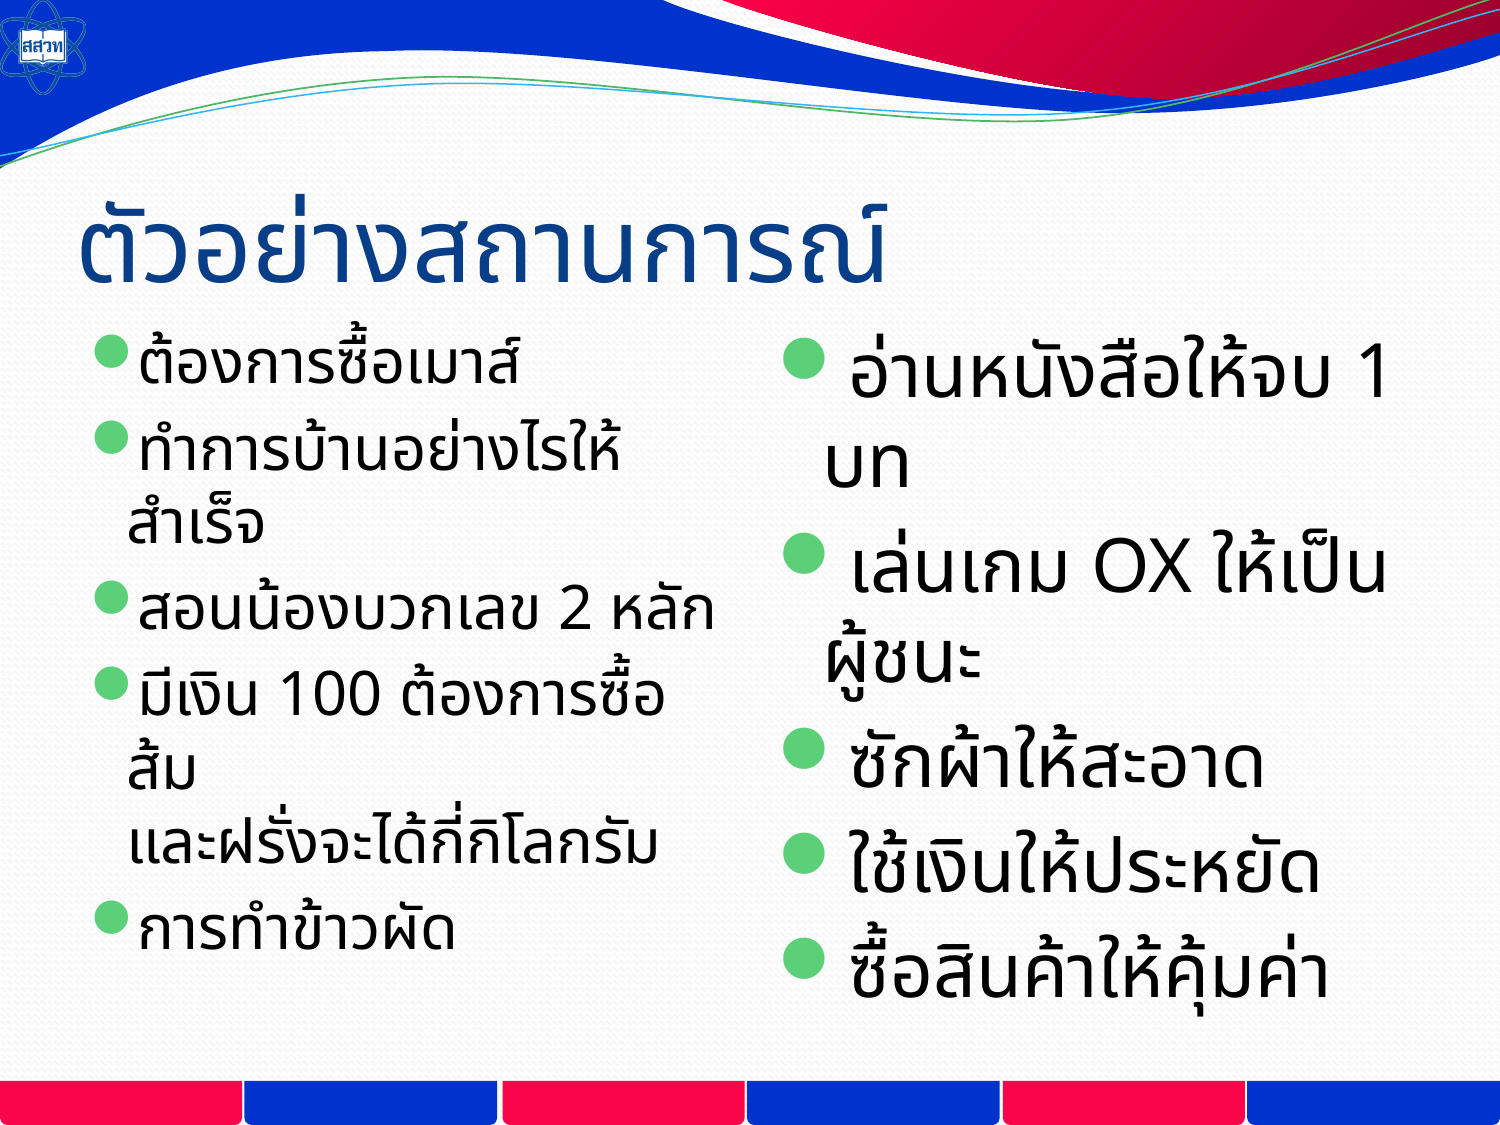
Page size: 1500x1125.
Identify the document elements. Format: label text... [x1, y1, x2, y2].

picture [0, 0, 86, 95]
title ตัวอย่างสถานการณ์ [75, 115, 1425, 303]
list ต้องการซื้อเมาส์ ทำการบ้านอย่างไรให้สำเร็จ สอนน้องบวกเลข 2 หลัก มีเงิน 100 ต้องการซื้อส้ม และฝรั่งจะได้กี่กิโลกรัม การทำข้าวผัด [75, 314, 738, 1043]
list อ่านหนังสือให้จบ 1 บท เล่นเกม OX ให้เป็นผู้ชนะ ซักผ้าให้สะอาด ใช้เงินให้ประหยัด ซื้อสินค้าให้คุ้มค่า [762, 314, 1425, 1043]
